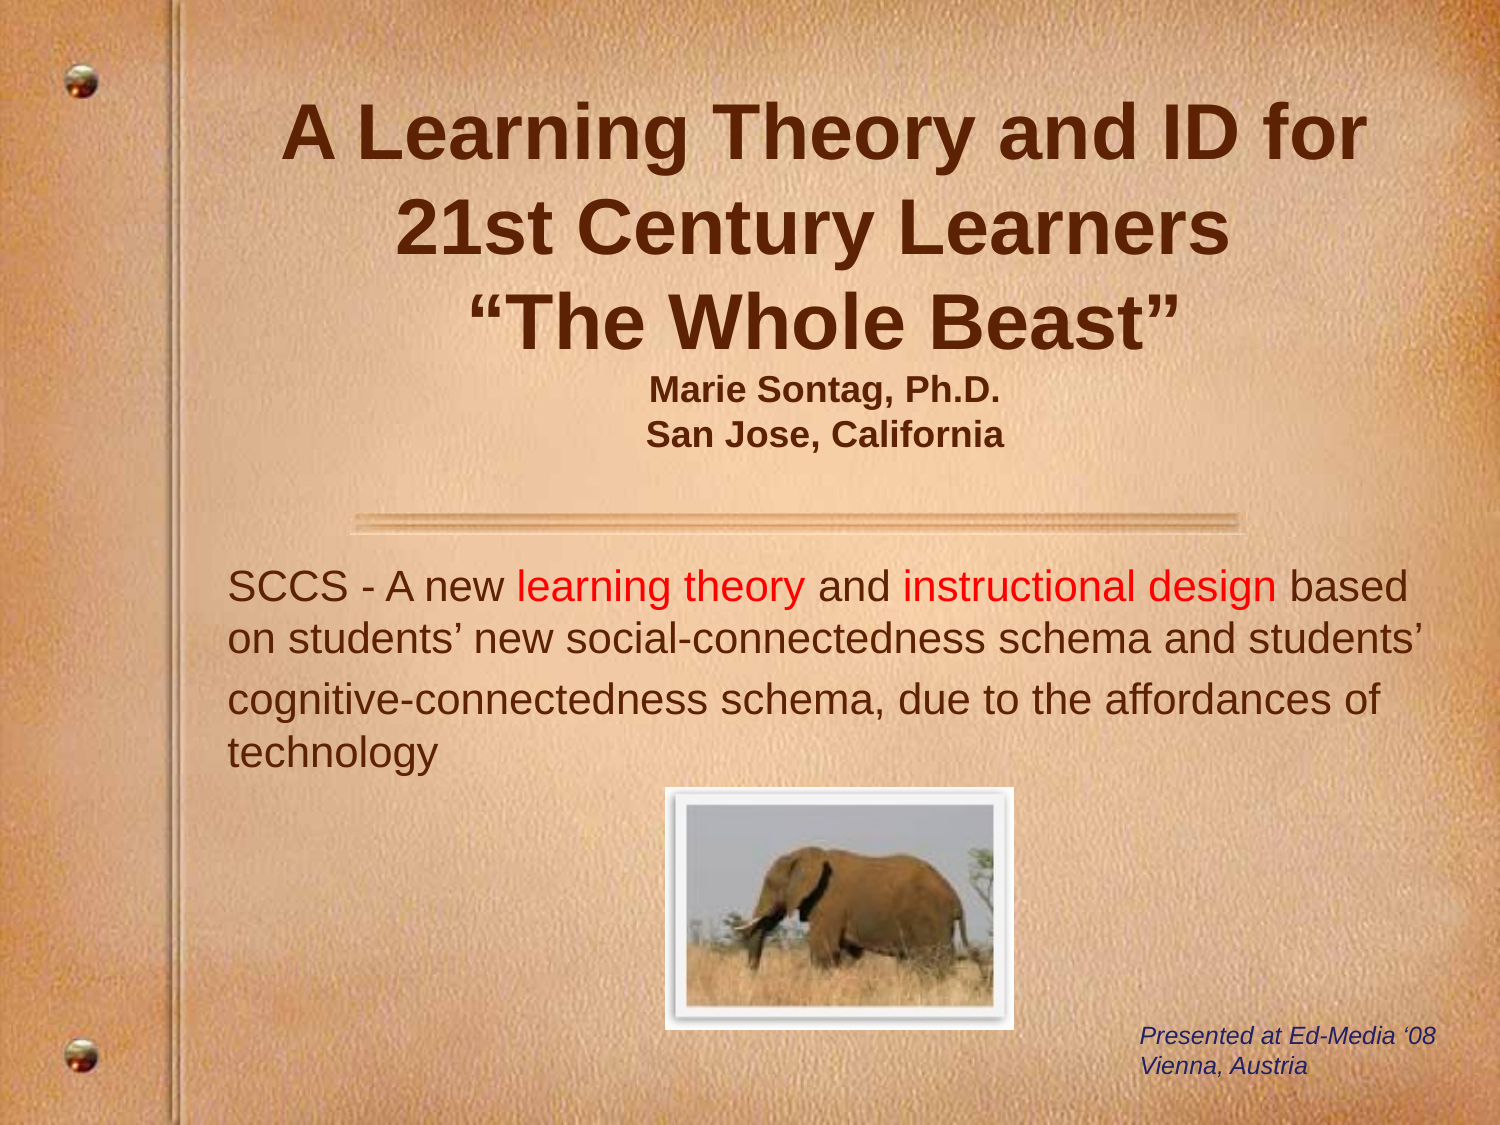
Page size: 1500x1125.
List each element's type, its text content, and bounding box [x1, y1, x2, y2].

picture [0, 0, 1500, 1125]
text_box Presented at Ed-Media ‘08 Vienna, Austria [1124, 1012, 1452, 1088]
title A Learning Theory and ID for 21st Century Learners “The Whole Beast” Marie Sontag, Ph.D. San Jose, California [237, 112, 1413, 463]
subtitle SCCS - A new learning theory and instructional design based on students’ new social-connectedness schema and students’ cognitive-connectedness schema, due to the affordances of technology [212, 549, 1476, 838]
